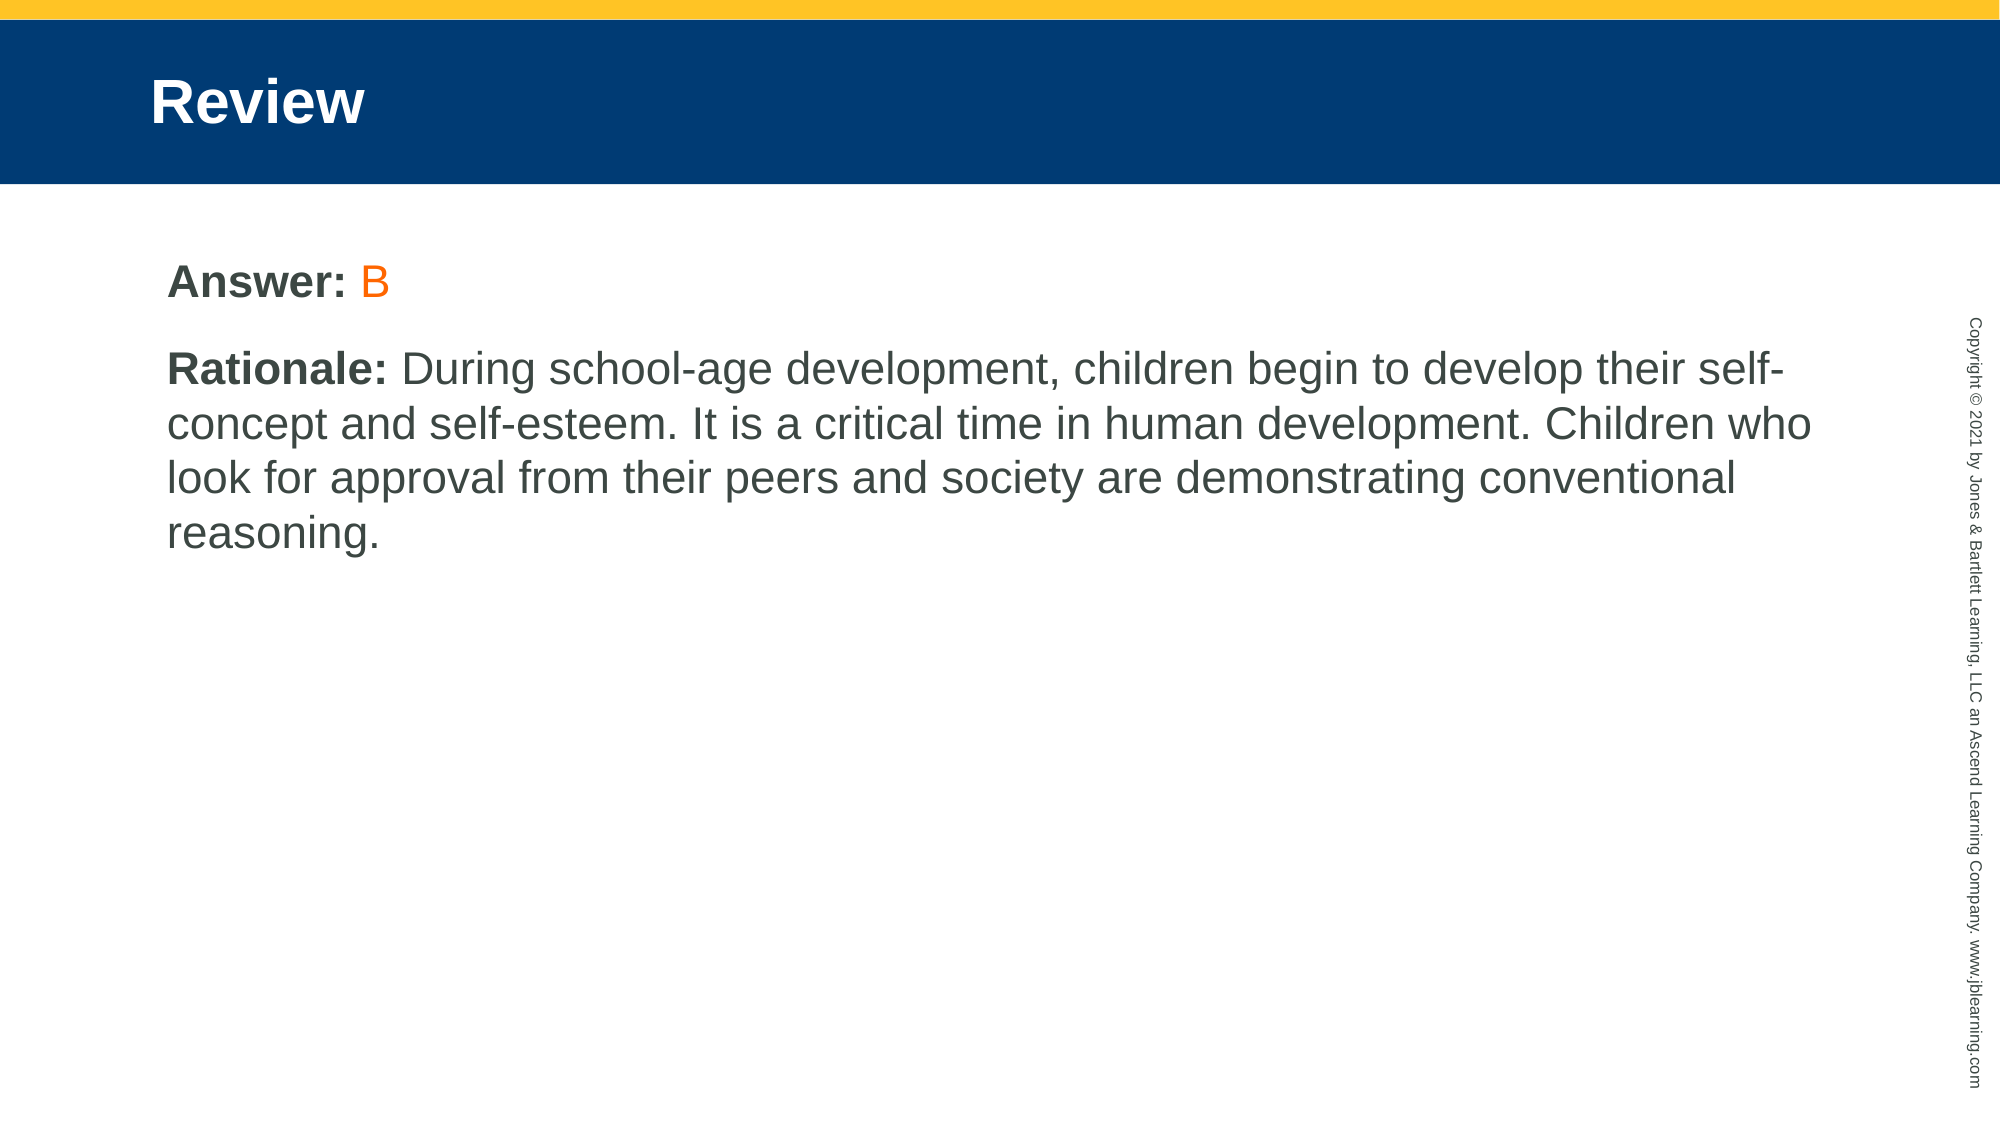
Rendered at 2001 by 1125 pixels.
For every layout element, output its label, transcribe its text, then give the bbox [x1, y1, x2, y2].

title Review [0, 19, 2000, 185]
list Answer: B Rationale: During school-age development, children begin to develop their self-concept and self-esteem. It is a critical time in human development. Children who look for approval from their peers and society are demonstrating conventional reasoning. [151, 244, 1840, 1016]
